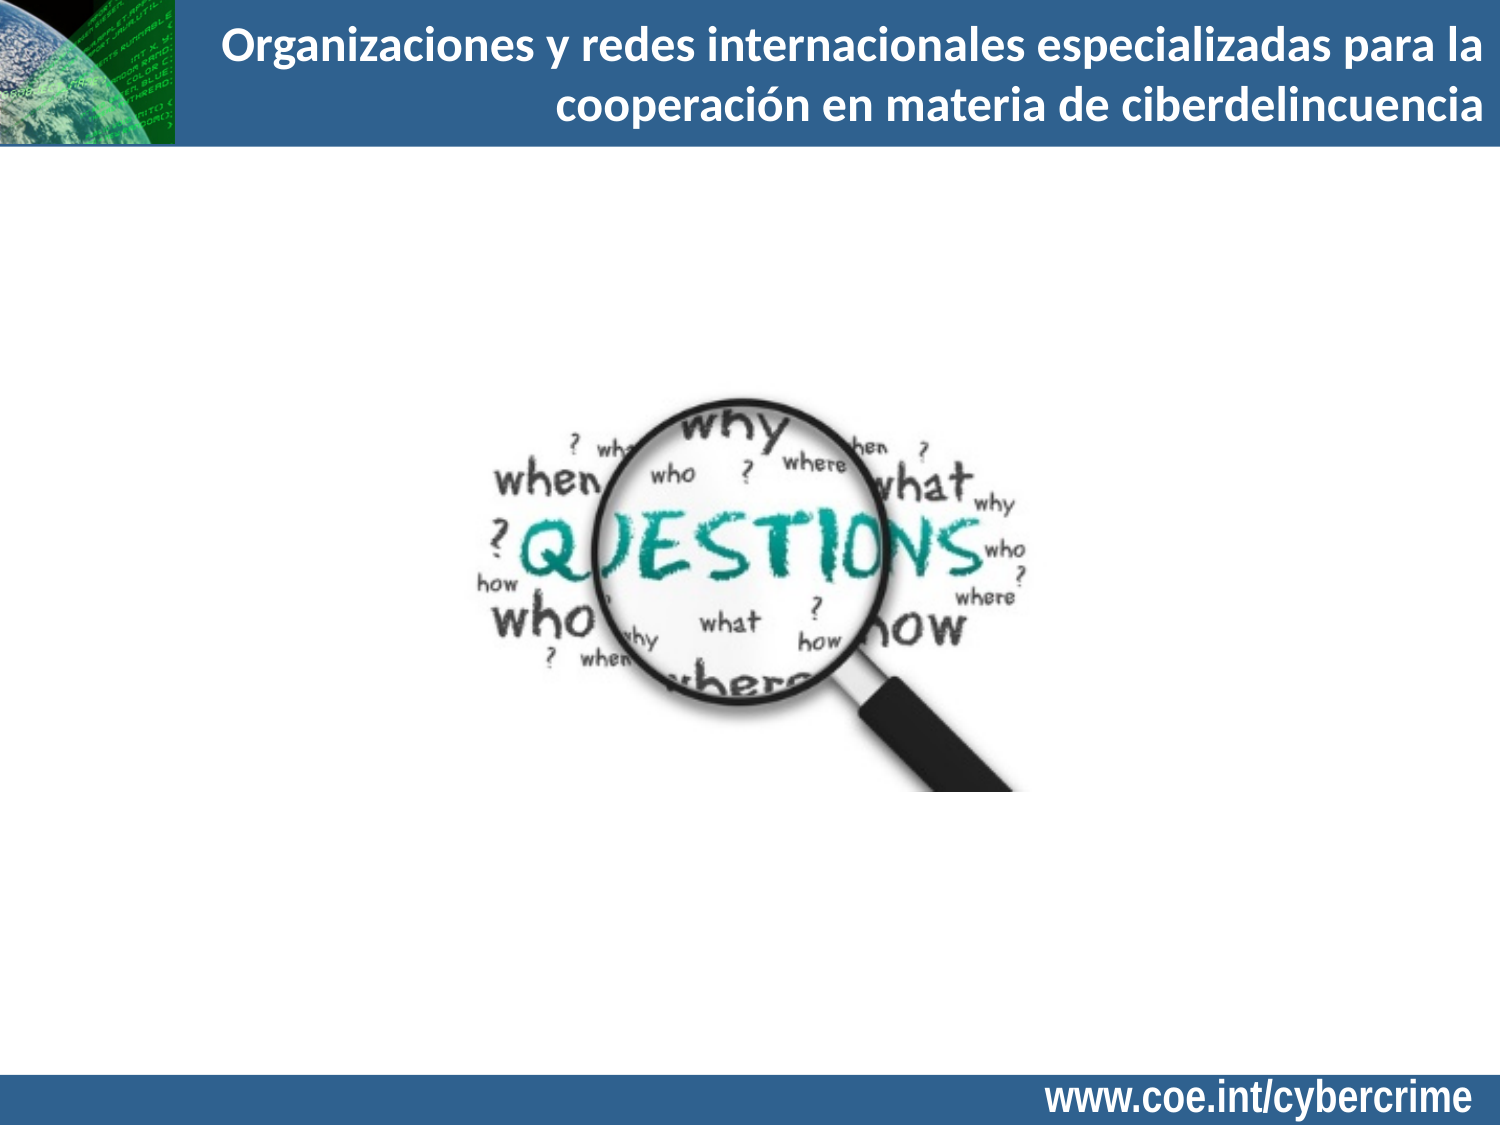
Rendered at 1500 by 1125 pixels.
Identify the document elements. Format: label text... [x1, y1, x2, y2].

text_box [0, 1073, 1030, 1125]
text_box Organizaciones y redes internacionales especializadas para la cooperación en materia de ciberdelincuencia [177, 0, 1500, 149]
text_box www.coe.int/cybercrime [1030, 1059, 1500, 1125]
picture [0, 0, 175, 144]
picture [443, 332, 1057, 793]
